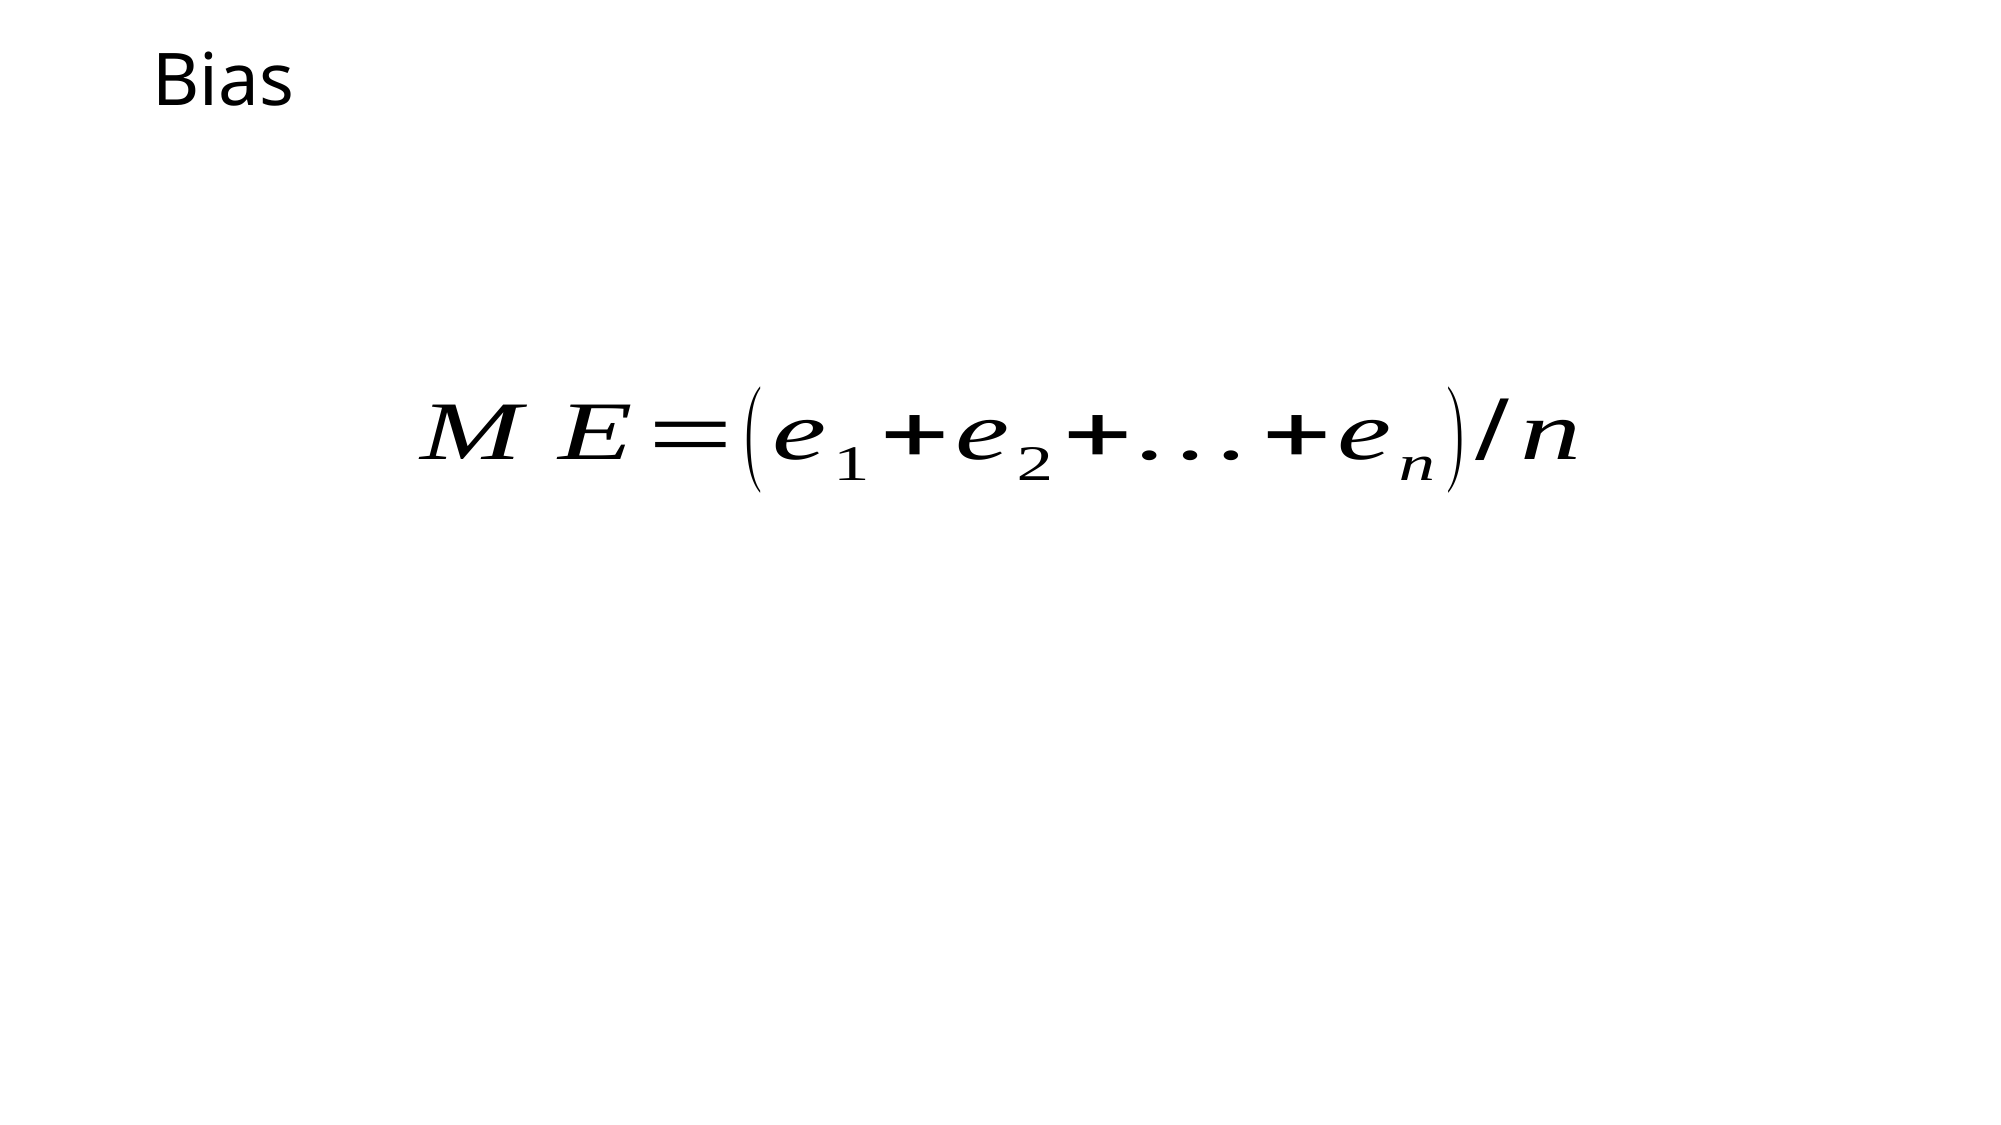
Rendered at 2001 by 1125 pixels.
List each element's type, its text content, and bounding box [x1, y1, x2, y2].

title Bias [137, 35, 1863, 130]
